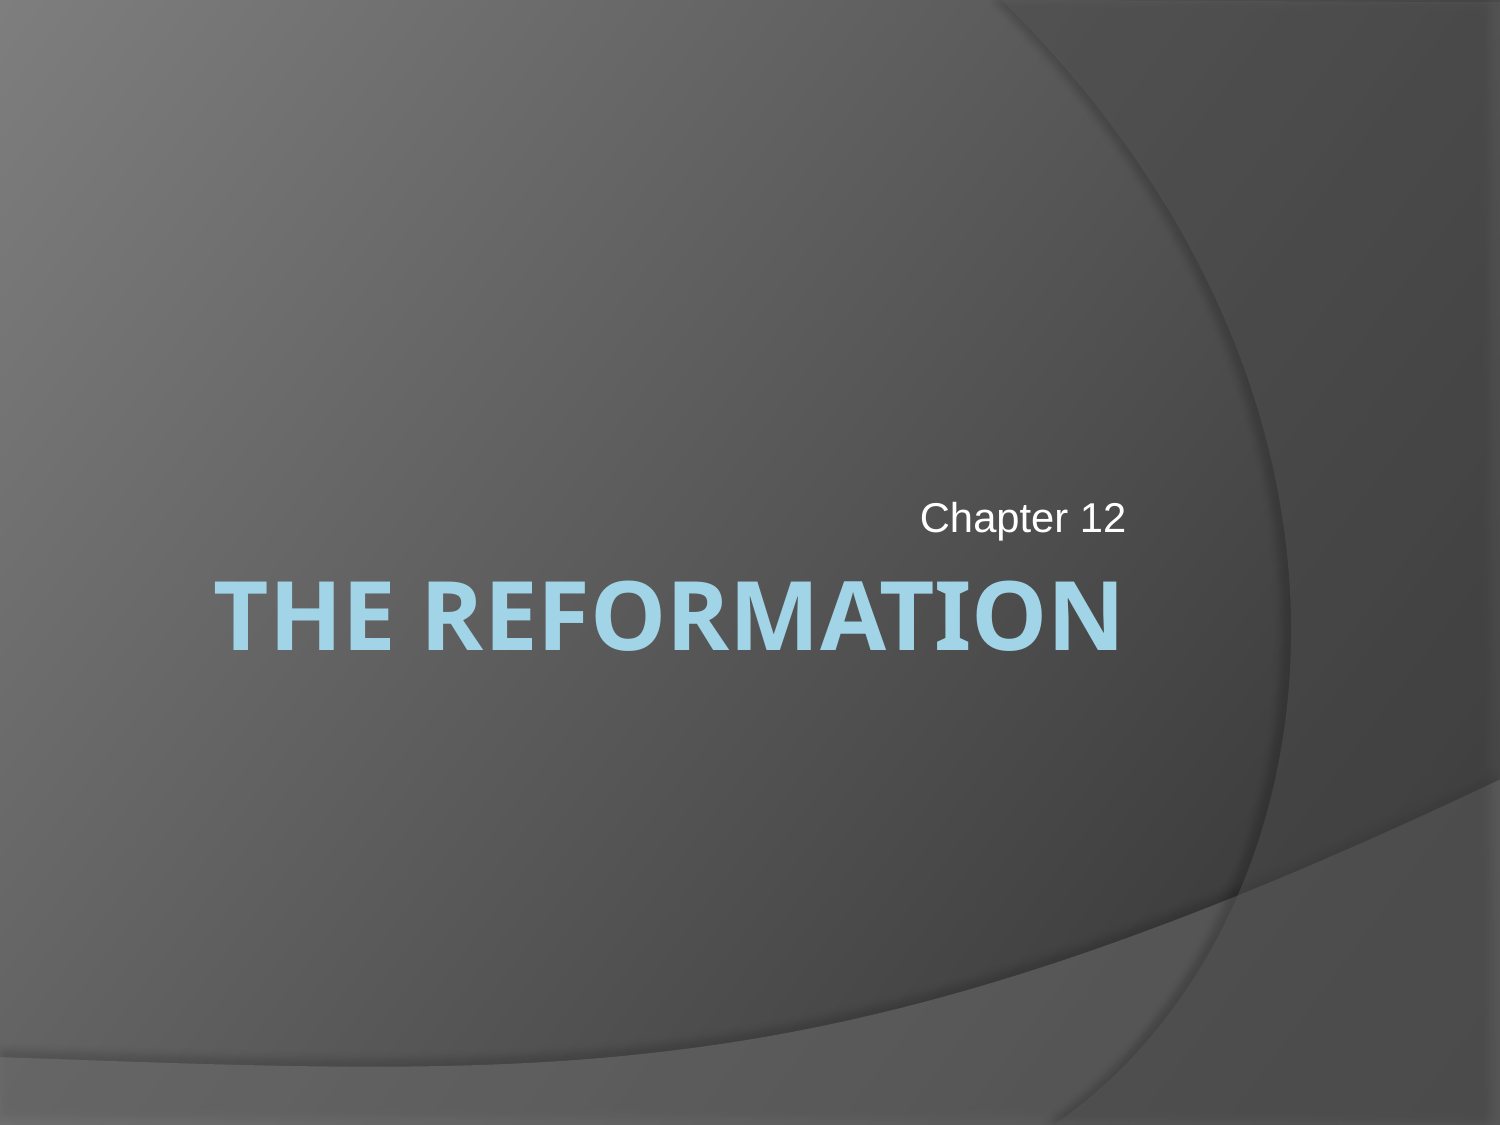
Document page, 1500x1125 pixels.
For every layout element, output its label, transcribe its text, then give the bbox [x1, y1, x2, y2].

subtitle Chapter 12 [71, 253, 1134, 541]
title The Reformation [70, 547, 1134, 925]
